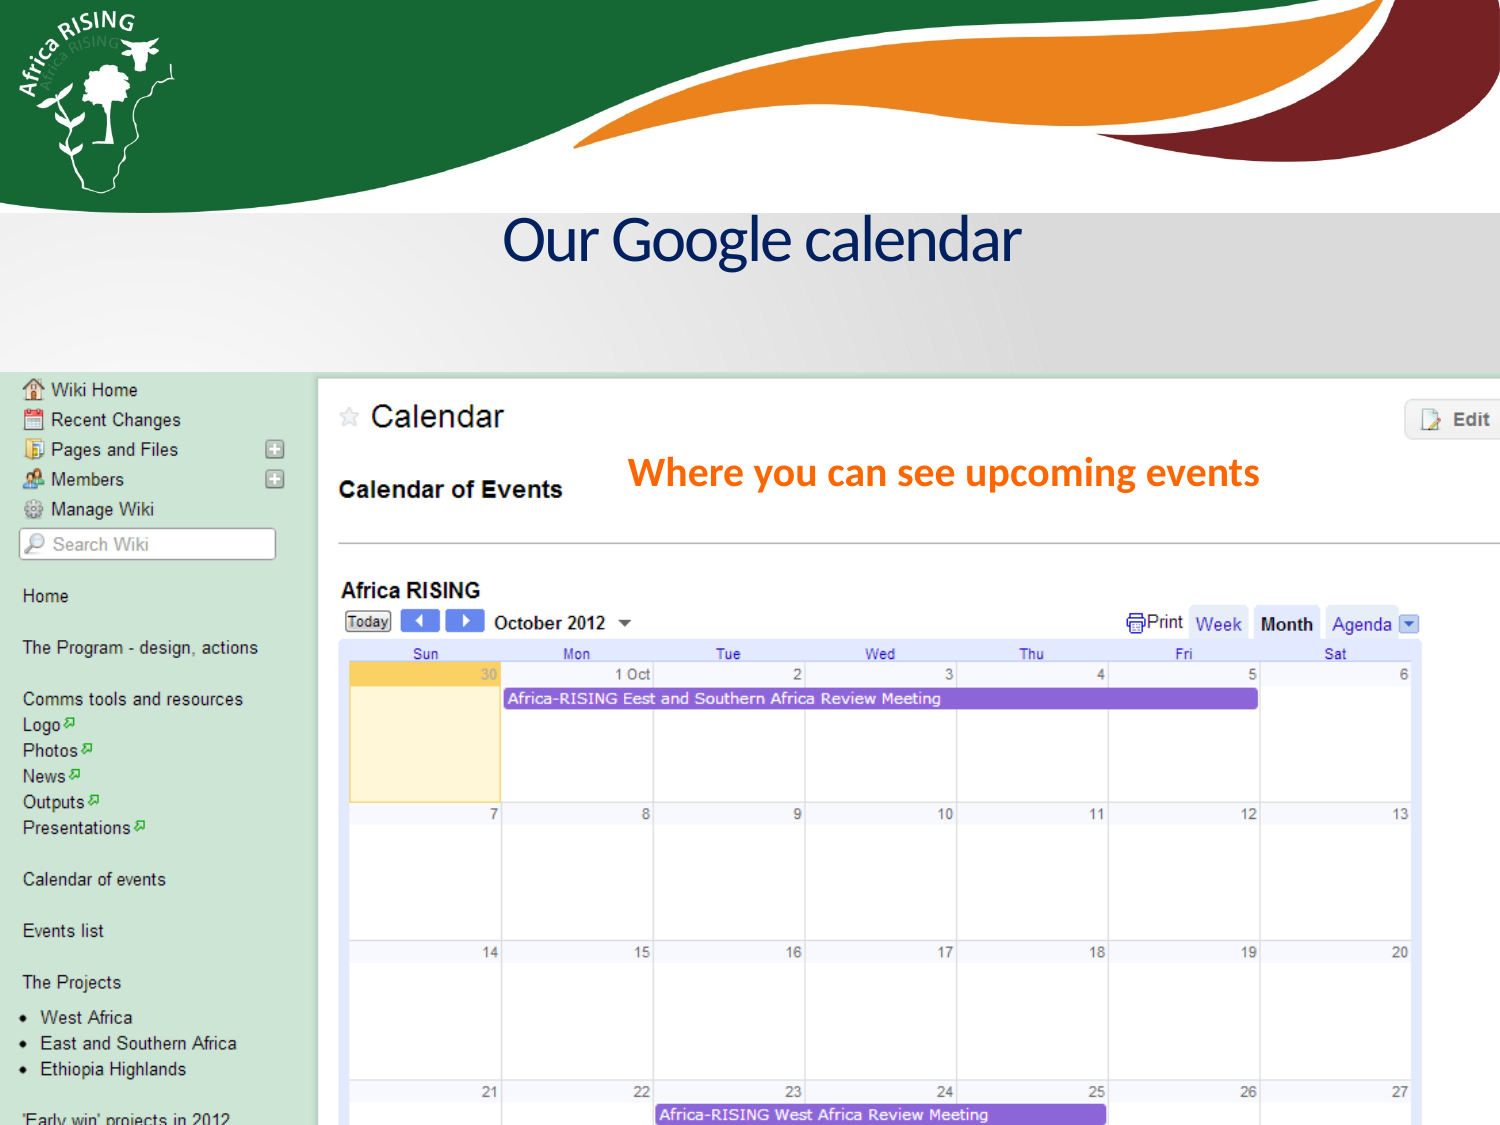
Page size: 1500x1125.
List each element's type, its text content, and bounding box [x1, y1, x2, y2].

picture [0, 371, 1500, 1125]
picture [0, 0, 1500, 213]
title Our Google calendar [487, 187, 1088, 363]
